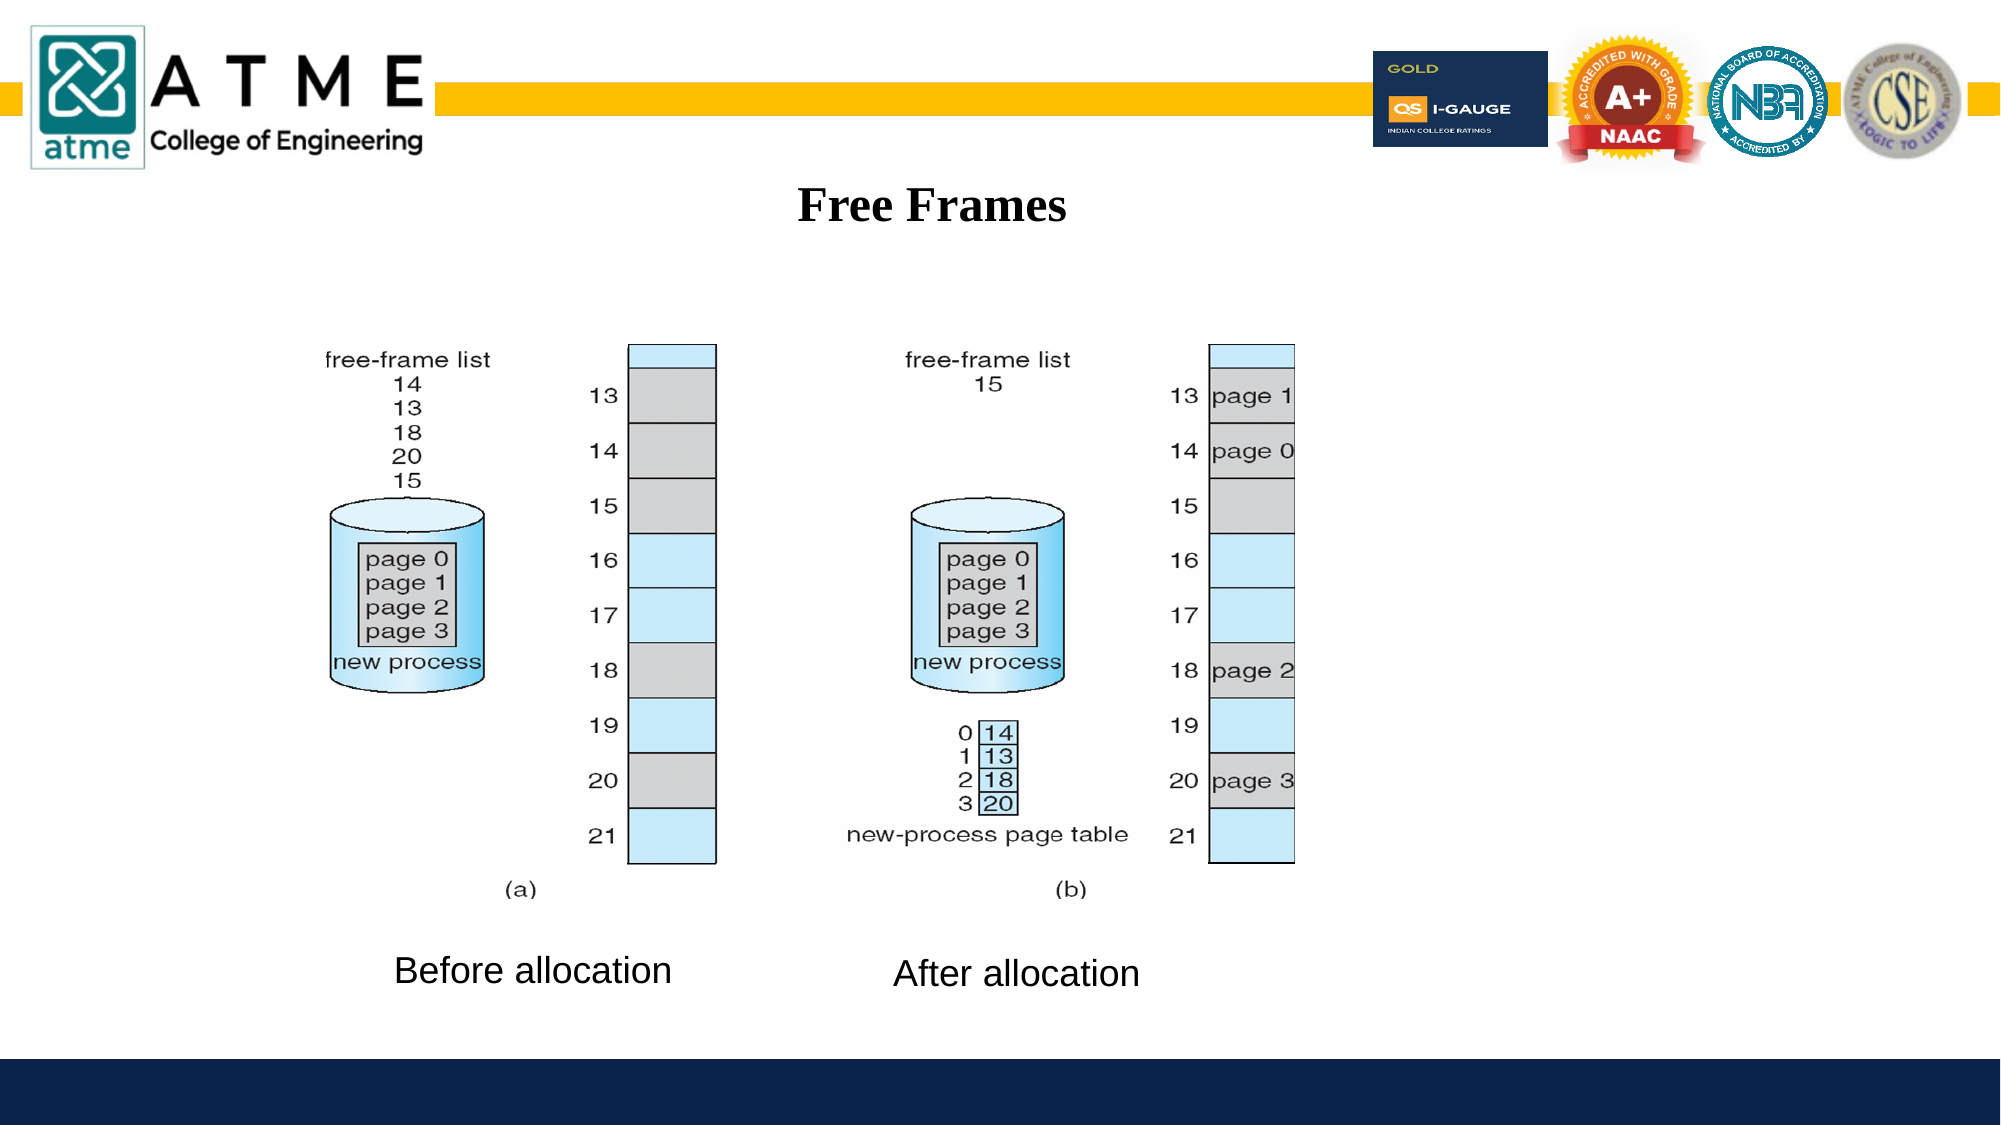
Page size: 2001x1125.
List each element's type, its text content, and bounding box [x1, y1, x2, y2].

title Free Frames [782, 164, 2000, 259]
picture [0, 1059, 2001, 1125]
picture [22, 15, 435, 178]
text_box Before allocation [378, 938, 688, 999]
picture [326, 344, 1295, 900]
text_box After allocation [878, 940, 1156, 1001]
picture [1373, 20, 1828, 164]
picture [1840, 26, 1968, 164]
